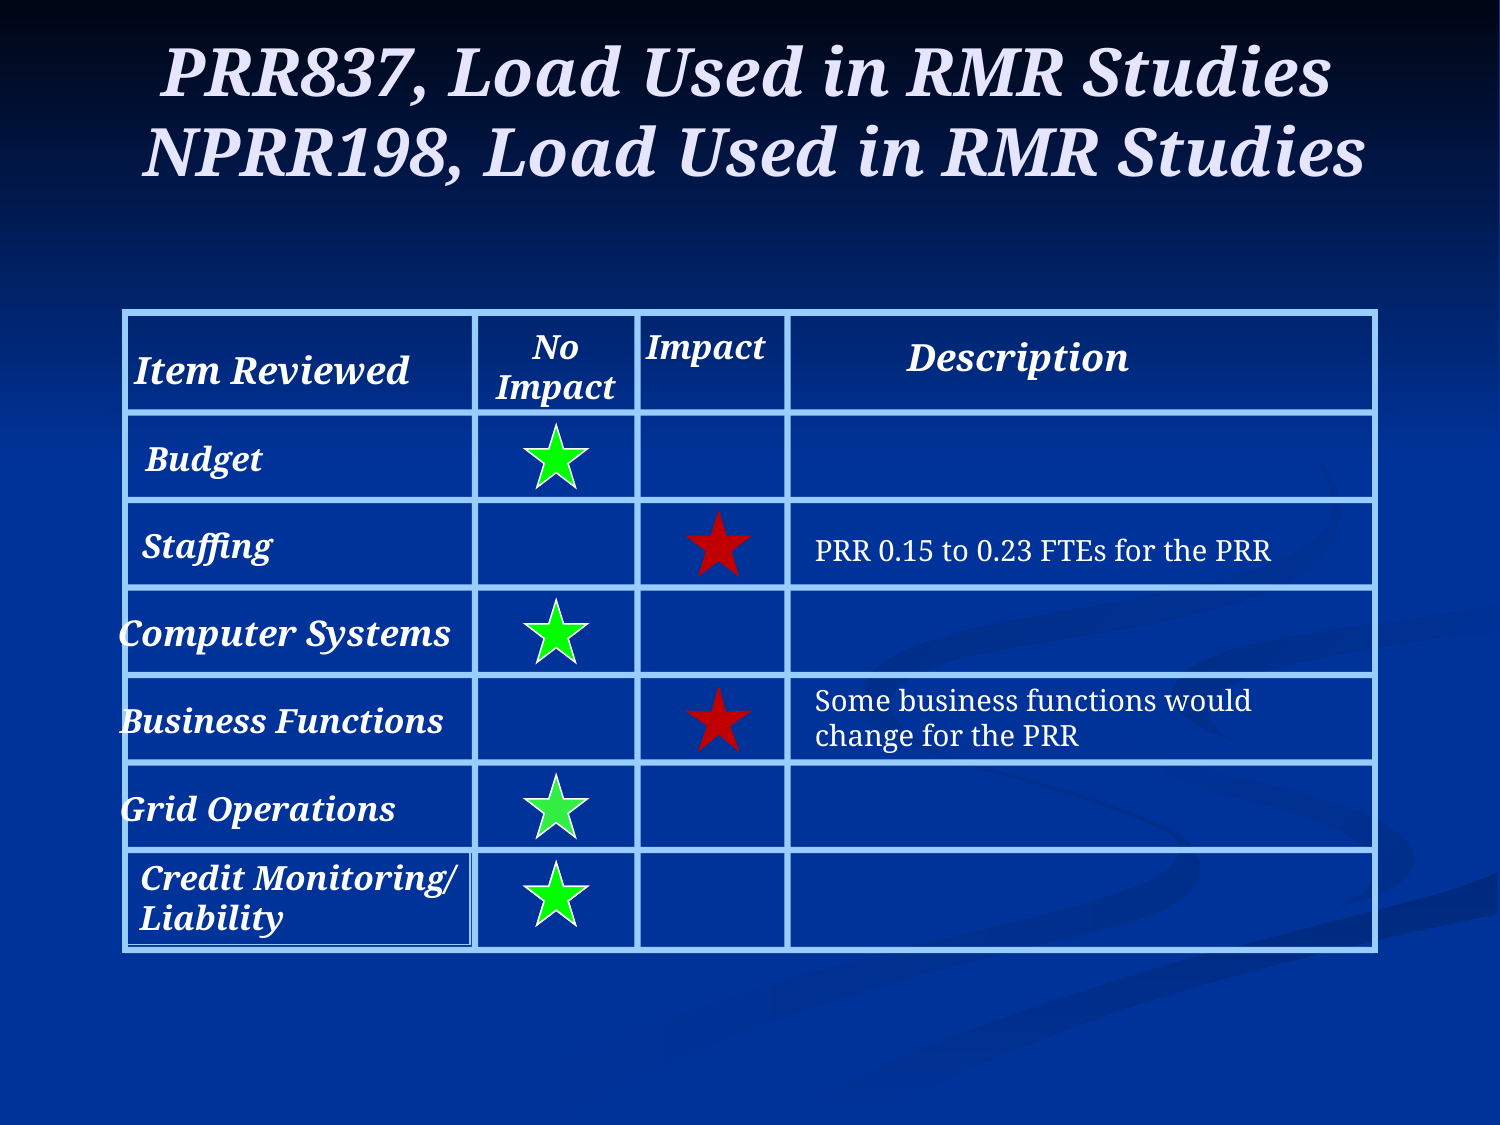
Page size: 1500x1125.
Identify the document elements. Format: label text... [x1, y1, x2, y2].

text_box [125, 850, 475, 949]
text_box [788, 851, 1375, 950]
title PRR837, Load Used in RMR Studies NPRR198, Load Used in RMR Studies [49, 37, 1463, 263]
text_box [125, 763, 475, 849]
text_box [788, 763, 1375, 850]
text_box [476, 588, 637, 675]
text_box [687, 687, 750, 750]
text_box [475, 312, 637, 412]
text_box Computer Systems [102, 603, 467, 662]
text_box [638, 763, 787, 850]
text_box [524, 599, 588, 663]
text_box [788, 676, 1375, 762]
text_box [125, 588, 475, 675]
text_box [638, 588, 787, 675]
text_box [788, 312, 1375, 412]
text_box [788, 588, 1375, 675]
text_box [638, 851, 787, 949]
text_box PRR 0.15 to 0.23 FTEs for the PRR [800, 524, 1350, 575]
text_box [687, 512, 750, 575]
text_box [125, 500, 637, 587]
text_box [638, 676, 787, 762]
text_box [787, 849, 1363, 906]
text_box Staffing [127, 518, 288, 573]
text_box Credit Monitoring/ Liability [125, 849, 471, 945]
text_box Grid Operations [104, 780, 412, 836]
text_box Item Reviewed [119, 339, 426, 400]
text_box [638, 500, 787, 587]
text_box Budget [130, 430, 278, 486]
text_box [475, 413, 637, 499]
text_box No Impact [481, 318, 631, 414]
text_box [476, 763, 637, 949]
text_box [125, 676, 475, 762]
text_box [524, 774, 588, 838]
text_box [788, 413, 1375, 587]
text_box Some business functions would change for the PRR [800, 674, 1363, 760]
text_box [125, 413, 474, 499]
text_box [476, 676, 637, 762]
text_box [638, 413, 787, 499]
text_box [125, 312, 474, 412]
text_box [524, 424, 588, 488]
text_box [524, 862, 588, 925]
text_box [638, 312, 787, 412]
text_box Description [892, 327, 1145, 387]
text_box Business Functions [105, 693, 459, 748]
text_box Impact [631, 318, 781, 374]
